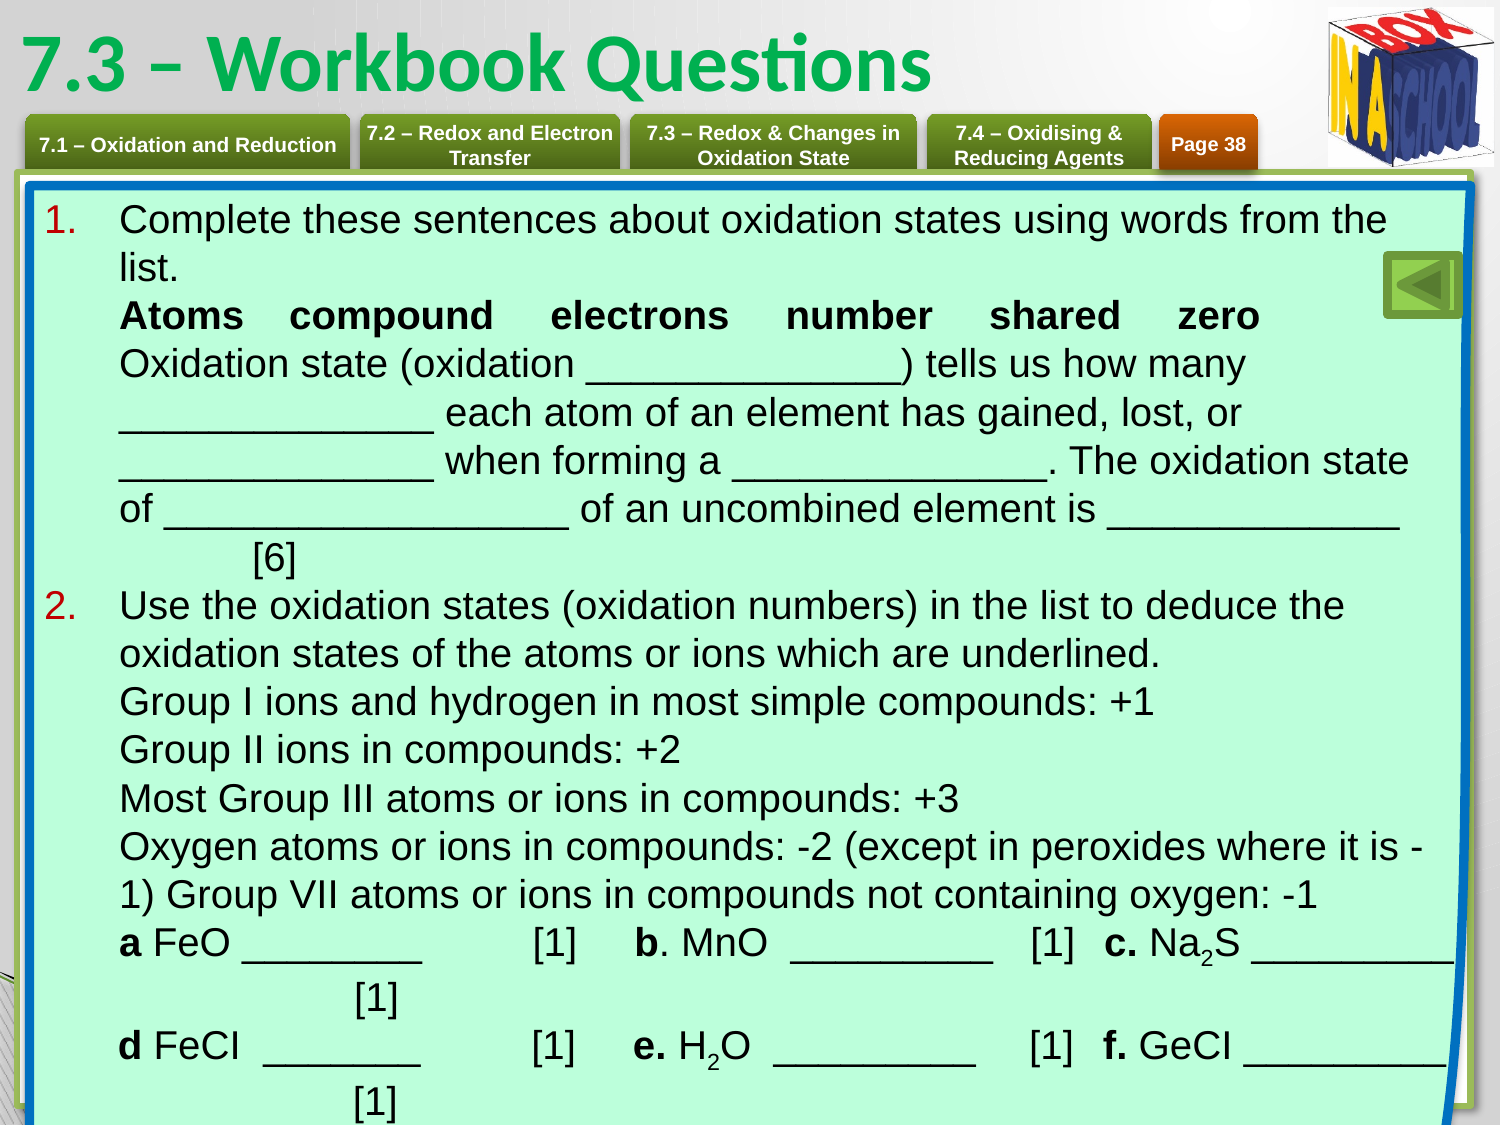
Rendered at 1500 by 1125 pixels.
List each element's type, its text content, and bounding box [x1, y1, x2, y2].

text_box Page 38 [1159, 113, 1258, 170]
picture [1328, 7, 1495, 167]
title 7.3 – Workbook Questions [5, 7, 1270, 110]
text_box Complete these sentences about oxidation states using words from the list. Atoms compound electrons number shared zero Oxidation state (oxidation ______________) tells us how many ______________ each atom of an element has gained, lost, or ______________ when forming a ______________. The oxidation state of __________________ of an uncombined element is _____________ [6] Use the oxidation states (oxidation numbers) in the list to deduce the oxidation states of the atoms or ions which are underlined. Group I ions and hydrogen in most simple compounds: +1 Group II ions in compounds: +2 Most Group III atoms or ions in compounds: +3 Oxygen atoms or ions in compounds: -2 (except in peroxides where it is -1) Group VII atoms or ions in compounds not containing oxygen: -1 a FeO ________ [1] b. MnO _________ [1] c. Na2S _________ [1] d FeCI _______ [1] e. H2O _________ [1] f. GeCI _________ [1] g. B2O3 ________ [1] h. Cu2O _________ [1] i. So3 __________ [1] [29, 185, 1471, 1125]
text_box [1383, 251, 1463, 319]
